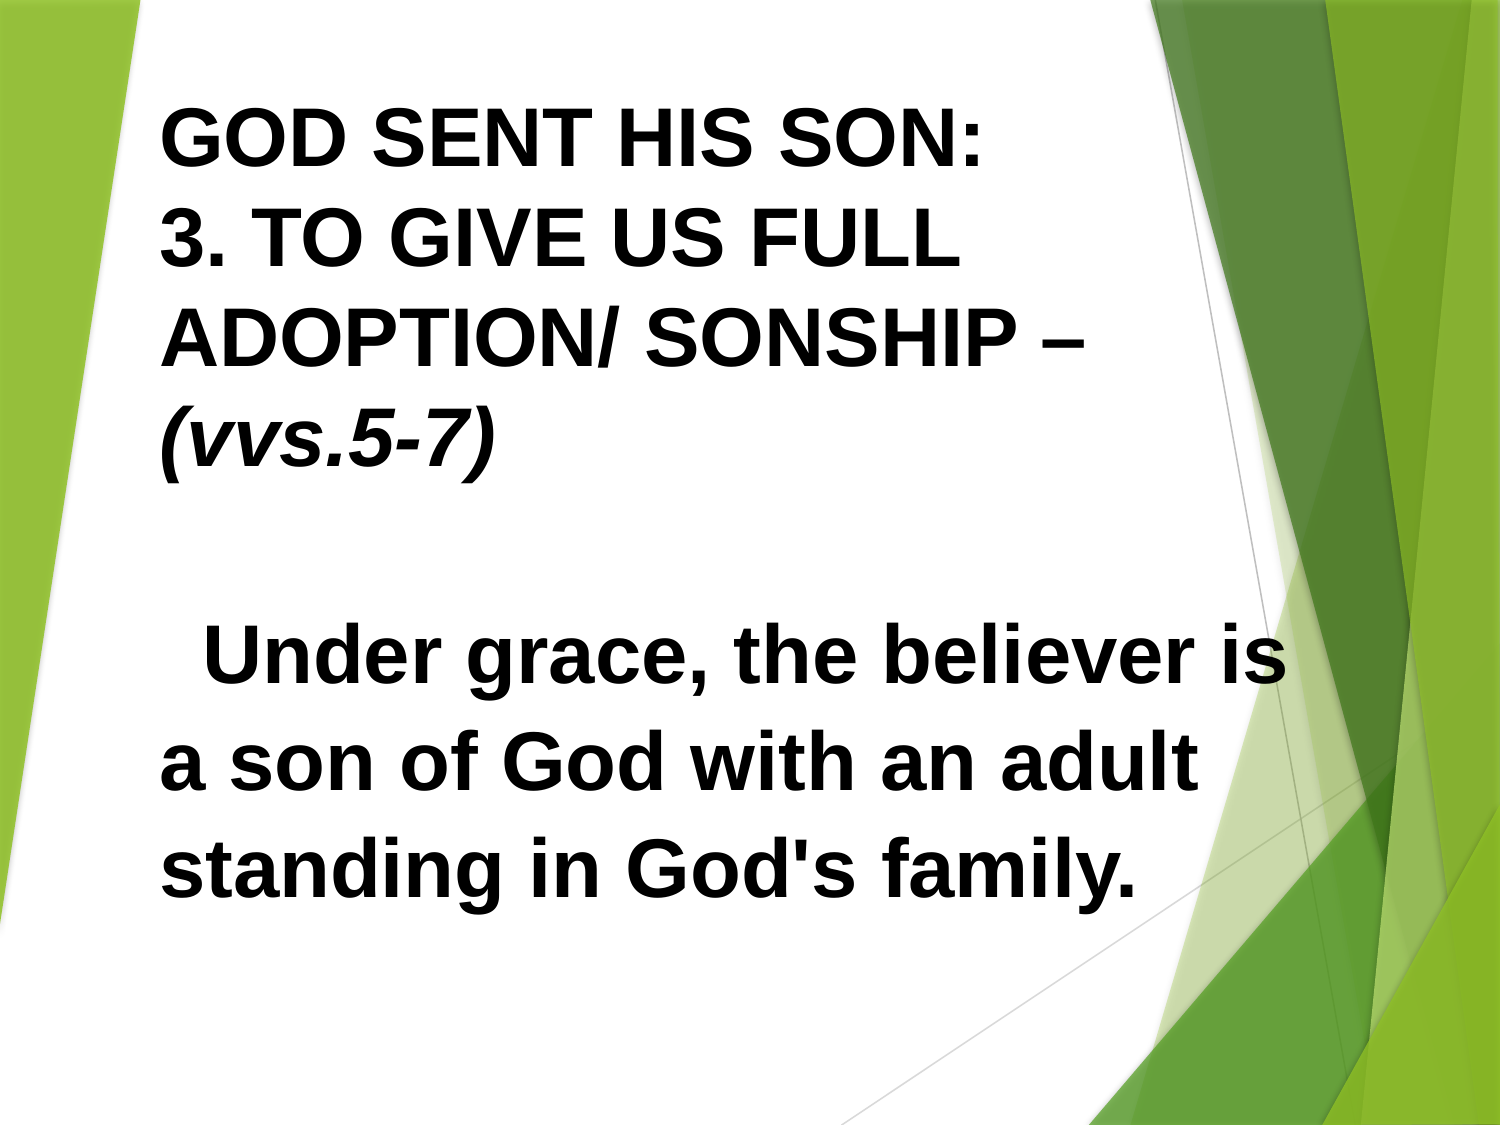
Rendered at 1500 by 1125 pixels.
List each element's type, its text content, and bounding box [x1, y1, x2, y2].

text_box Under grace, the believer is a son of God with an adult standing in God's family. [144, 586, 1328, 922]
text_box GOD SENT HIS SON: 3. TO GIVE US FULL ADOPTION/ SONSHIP – (vvs.5-7) [144, 75, 1328, 491]
